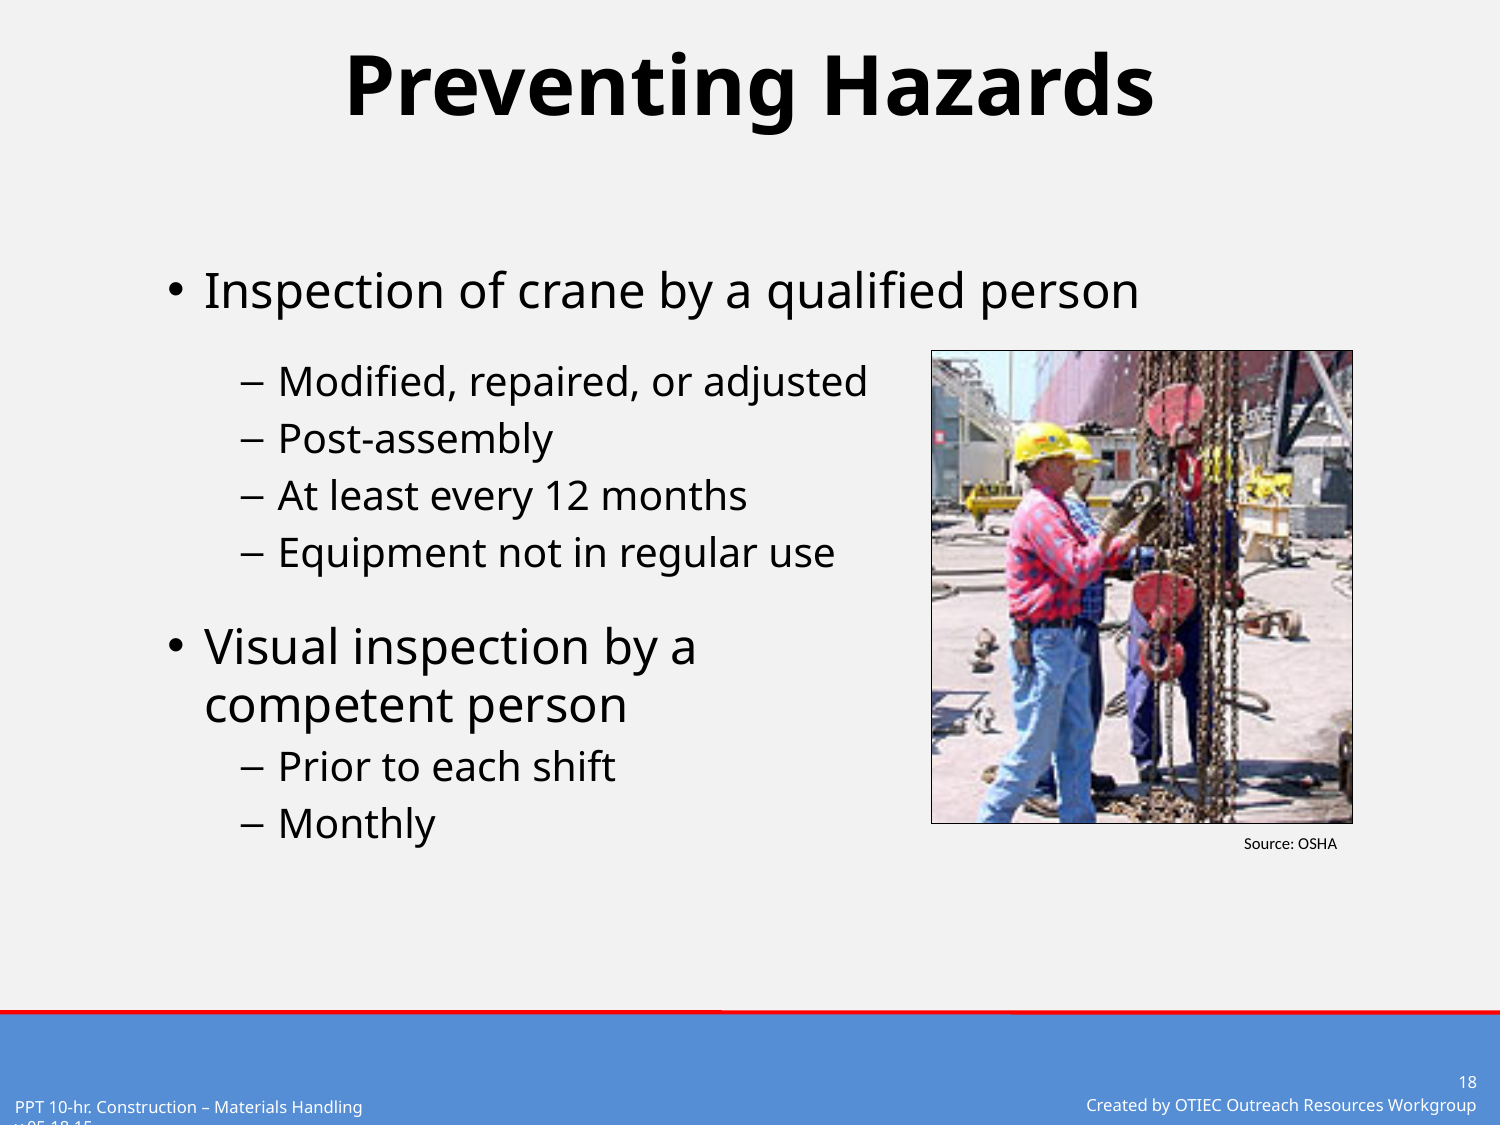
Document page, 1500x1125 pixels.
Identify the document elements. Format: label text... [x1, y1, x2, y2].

title Preventing Hazards [75, 24, 1425, 213]
list Inspection of crane by a qualified person Modified, repaired, or adjusted Post-assembly At least every 12 months Equipment not in regular use Visual inspection by a competent person Prior to each shift Monthly [5, 251, 1181, 858]
text_box Source: OSHA [1039, 831, 1353, 860]
picture [931, 349, 1353, 824]
